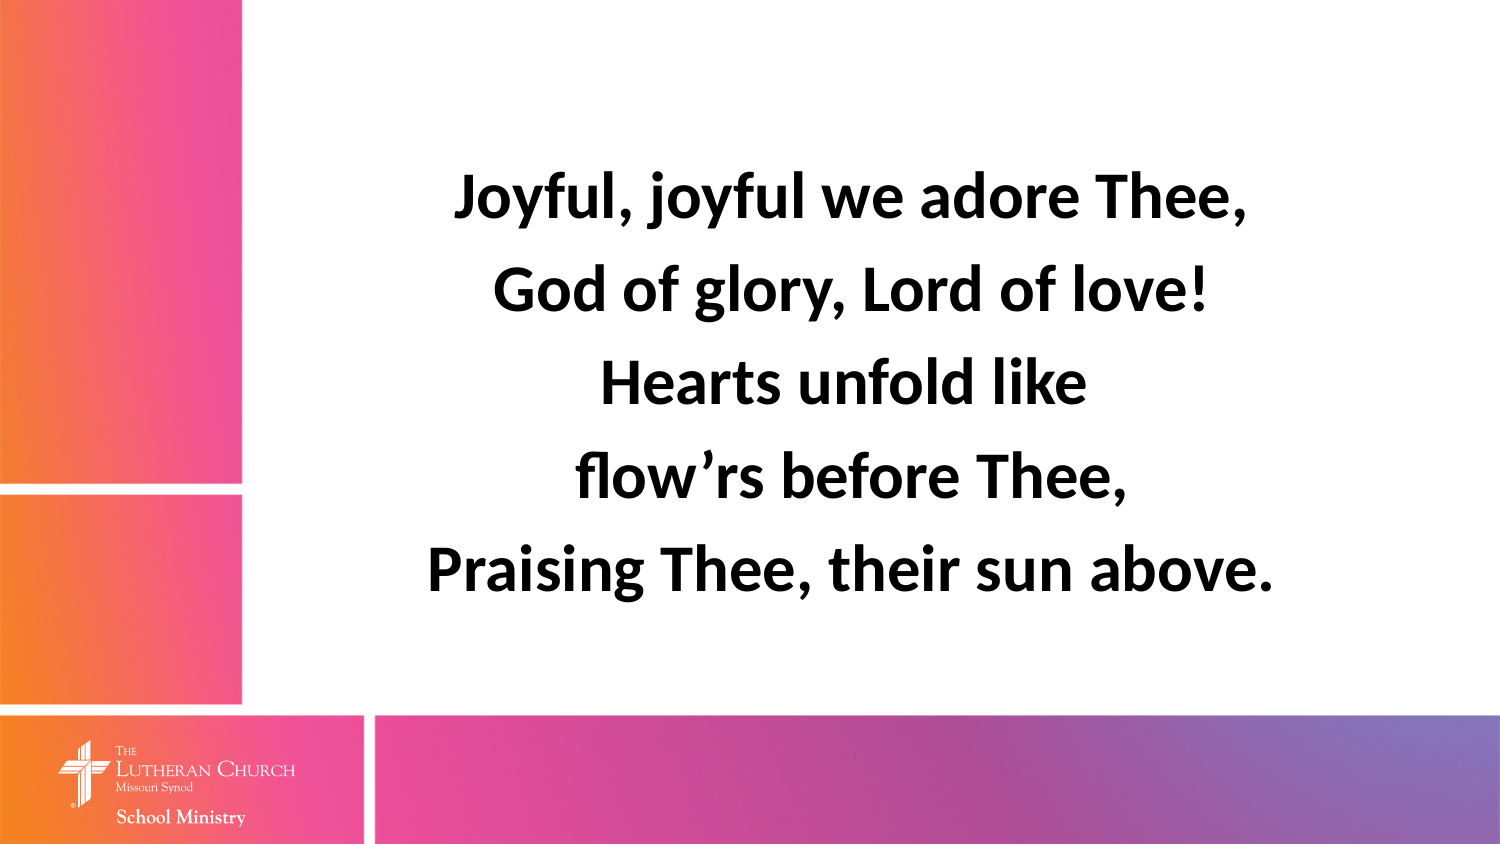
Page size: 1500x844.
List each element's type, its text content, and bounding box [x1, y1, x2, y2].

picture [0, 0, 1500, 844]
list Joyful, joyful we adore Thee, God of glory, Lord of love! Hearts unfold like flow’rs before Thee, Praising Thee, their sun above. [315, 143, 1389, 548]
